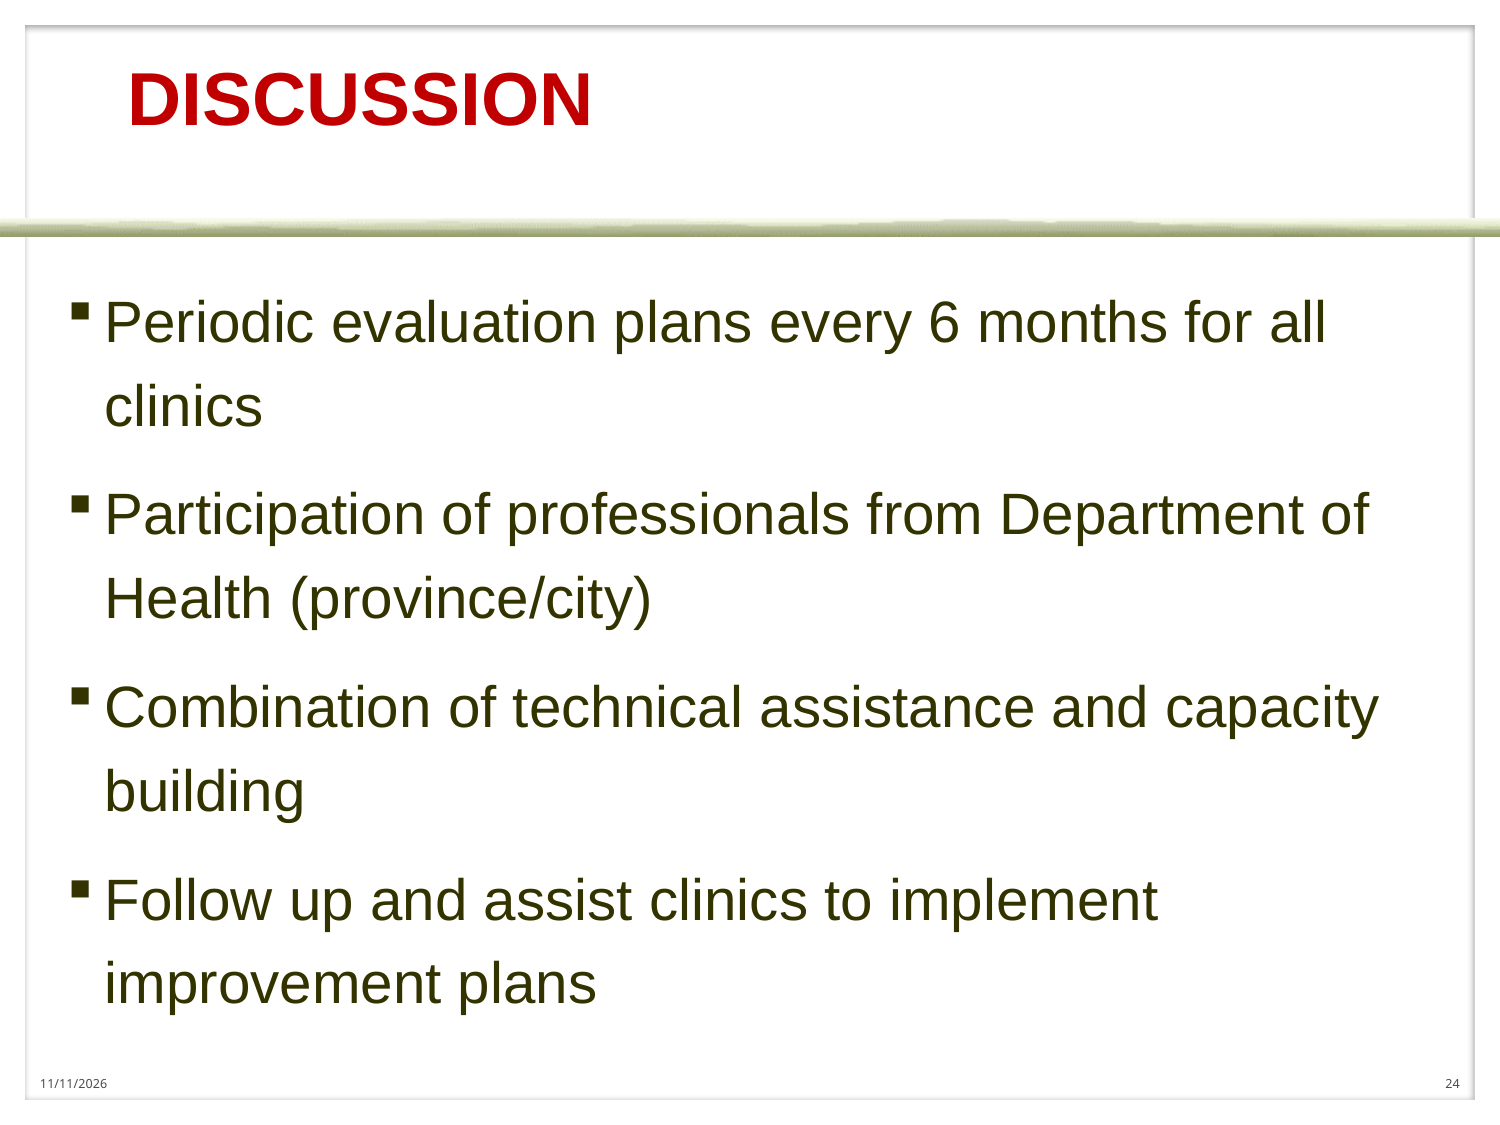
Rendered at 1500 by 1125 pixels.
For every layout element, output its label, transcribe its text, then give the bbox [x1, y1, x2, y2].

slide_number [24, 1069, 375, 1100]
slide_number 24 [1125, 1069, 1475, 1100]
list Periodic evaluation plans every 6 months for all clinics Participation of professionals from Department of Health (province/city) Combination of technical assistance and capacity building Follow up and assist clinics to implement improvement plans [51, 262, 1463, 1070]
picture [0, 218, 1500, 237]
title DISCUSSION [112, 42, 1388, 149]
